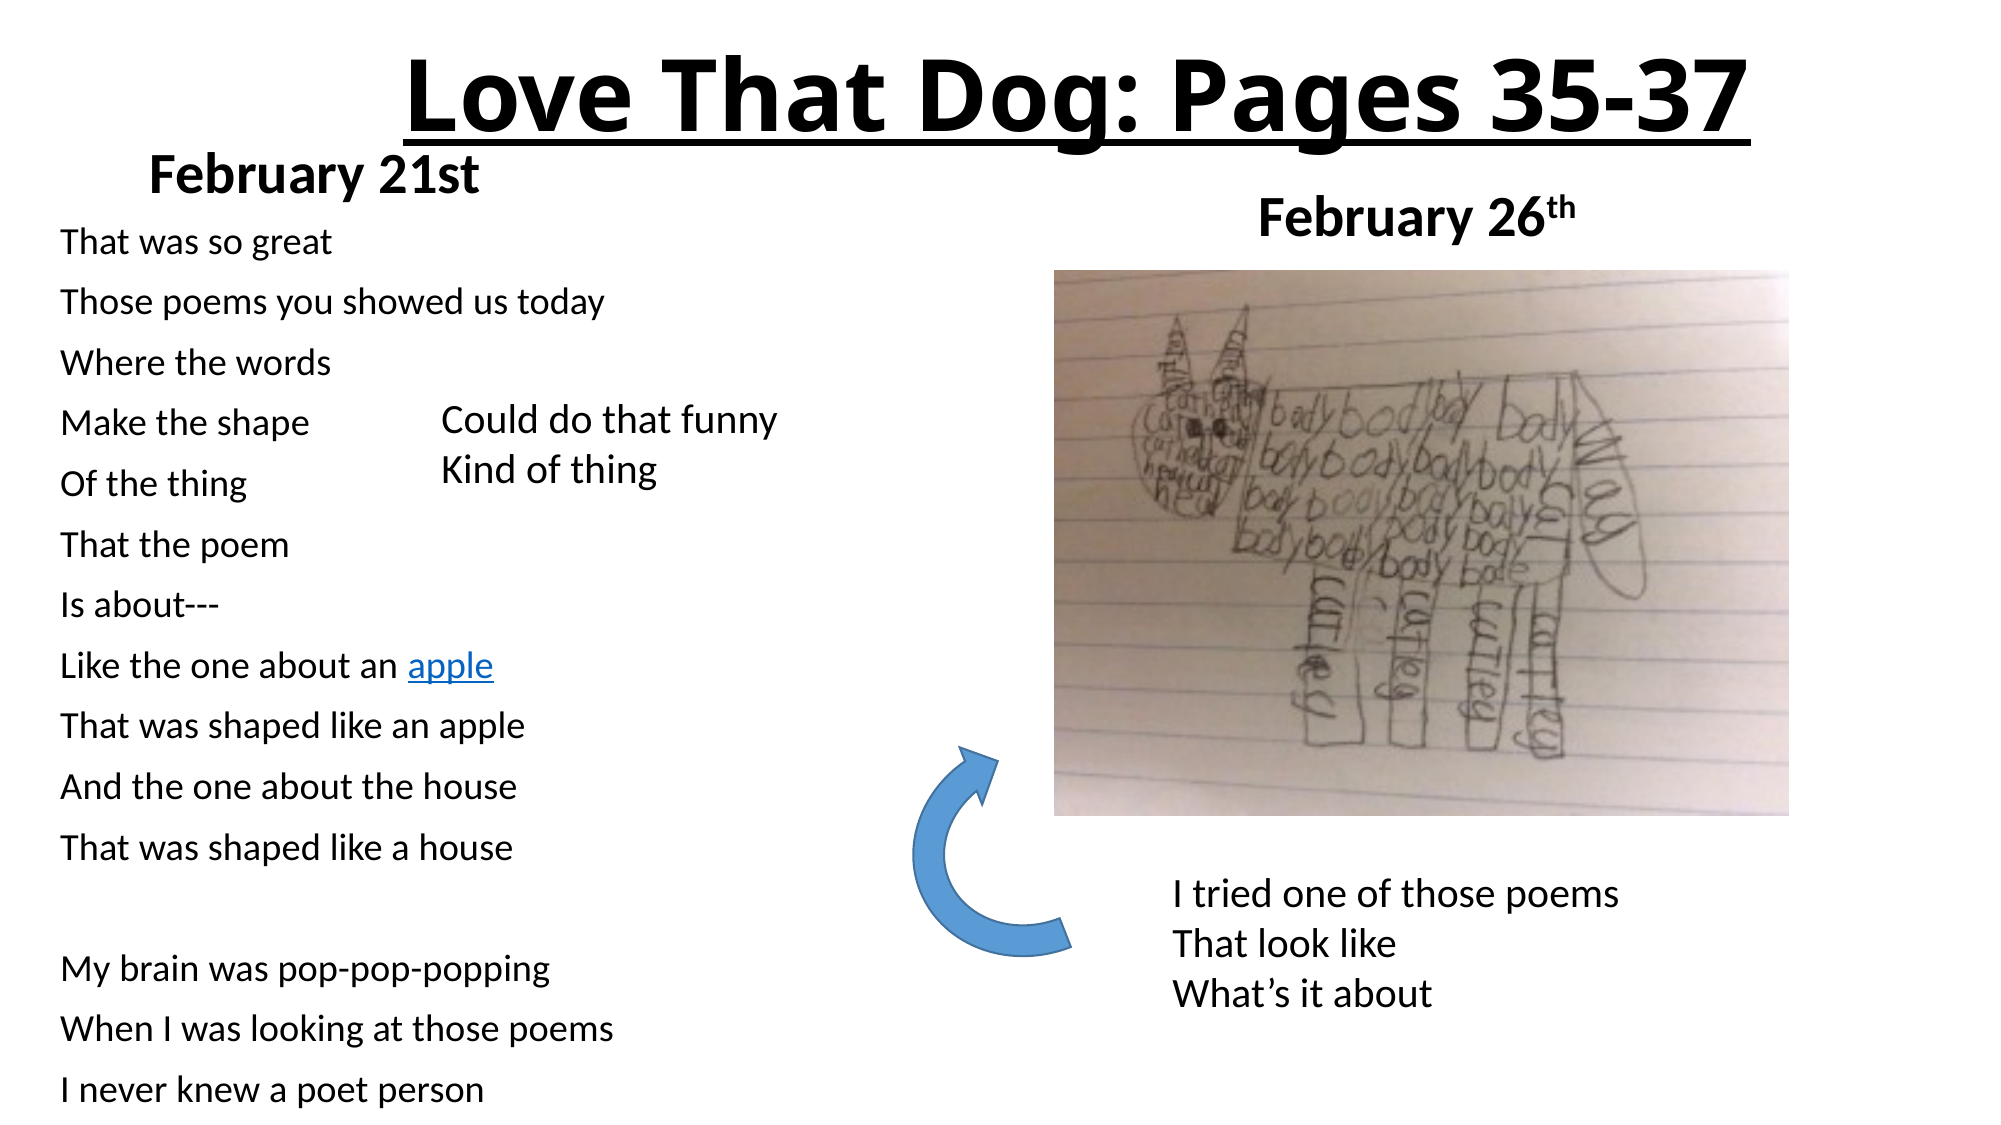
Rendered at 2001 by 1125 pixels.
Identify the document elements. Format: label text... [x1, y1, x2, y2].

text_box February 21st [135, 127, 557, 213]
list That was so great Those poems you showed us today Where the words Make the shape Of the thing That the poem Is about--- Like the one about an apple That was shaped like an apple And the one about the house That was shaped like a house My brain was pop-pop-popping When I was looking at those poems I never knew a poet person [45, 213, 730, 1123]
text_box I tried one of those poems That look like What’s it about [1157, 858, 1762, 1073]
picture [1054, 269, 1789, 816]
text_box February 26th [1243, 170, 1666, 256]
text_box Could do that funny Kind of thing [426, 384, 955, 600]
title Love That Dog: Pages 35-37 [387, 27, 1804, 171]
text_box [912, 745, 1073, 958]
